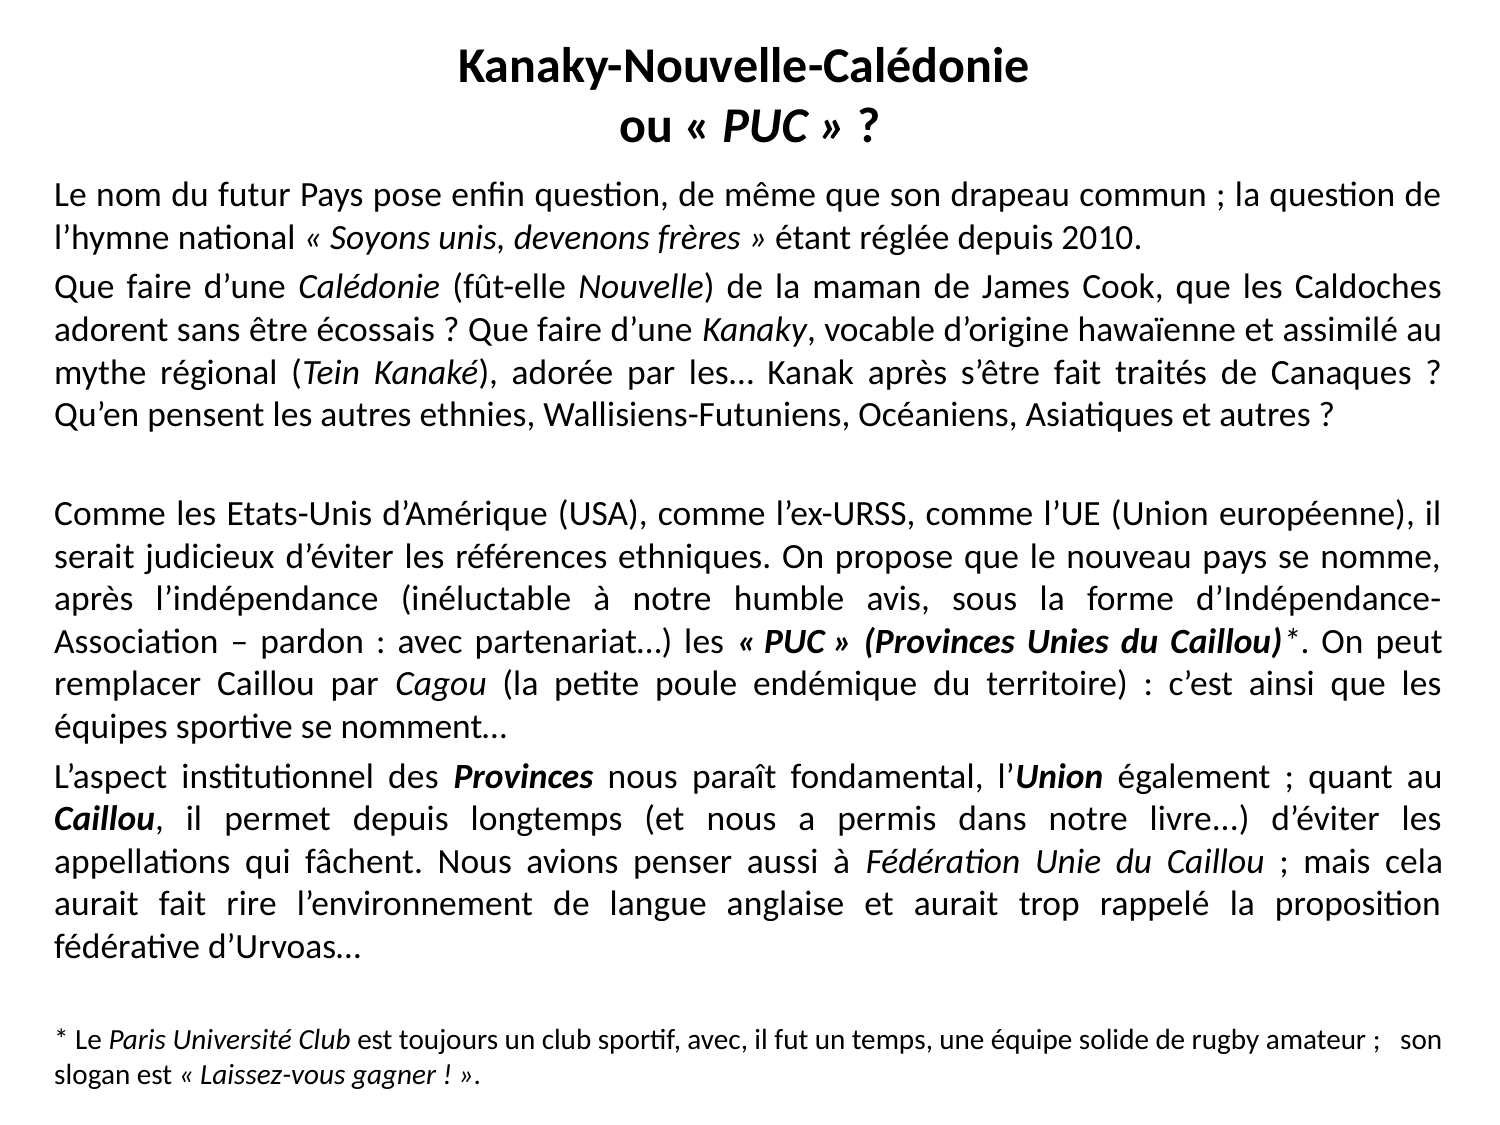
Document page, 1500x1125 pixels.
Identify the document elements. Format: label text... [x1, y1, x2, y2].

title Kanaky-Nouvelle-Calédonie ou « PUC » ? [75, 22, 1425, 162]
list Le nom du futur Pays pose enfin question, de même que son drapeau commun ; la question de l’hymne national « Soyons unis, devenons frères » étant réglée depuis 2010. Que faire d’une Calédonie (fût-elle Nouvelle) de la maman de James Cook, que les Caldoches adorent sans être écossais ? Que faire d’une Kanaky, vocable d’origine hawaïenne et assimilé au mythe régional (Tein Kanaké), adorée par les… Kanak après s’être fait traités de Canaques ? Qu’en pensent les autres ethnies, Wallisiens-Futuniens, Océaniens, Asiatiques et autres ? Comme les Etats-Unis d’Amérique (USA), comme l’ex-URSS, comme l’UE (Union européenne), il serait judicieux d’éviter les références ethniques. On propose que le nouveau pays se nomme, après l’indépendance (inéluctable à notre humble avis, sous la forme d’Indépendance-Association – pardon : avec partenariat…) les « PUC » (Provinces Unies du Caillou)*. On peut remplacer Caillou par Cagou (la petite poule endémique du territoire) : c’est ainsi que les équipes sportive se nomment… L’aspect institutionnel des Provinces nous paraît fondamental, l’Union également ; quant au Caillou, il permet depuis longtemps (et nous a permis dans notre livre...) d’éviter les appellations qui fâchent. Nous avions penser aussi à Fédération Unie du Caillou ; mais cela aurait fait rire l’environnement de langue anglaise et aurait trop rappelé la proposition fédérative d’Urvoas… * Le Paris Université Club est toujours un club sportif, avec, il fut un temps, une équipe solide de rugby amateur ; son slogan est « Laissez-vous gagner ! ». [39, 163, 1459, 1092]
